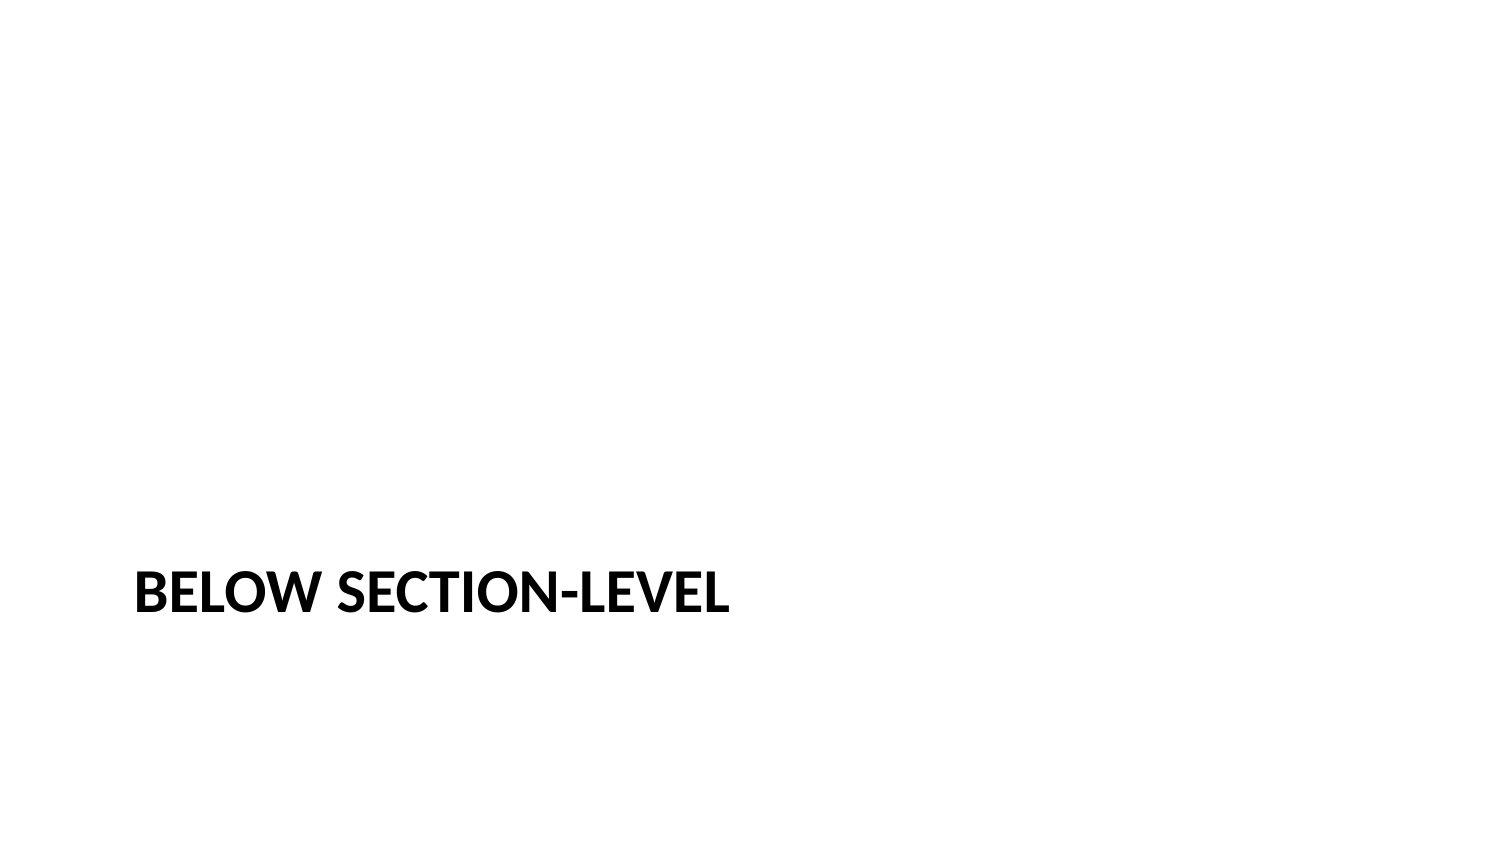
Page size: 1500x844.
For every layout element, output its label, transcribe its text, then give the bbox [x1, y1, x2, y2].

title Below section-level [118, 542, 1394, 710]
